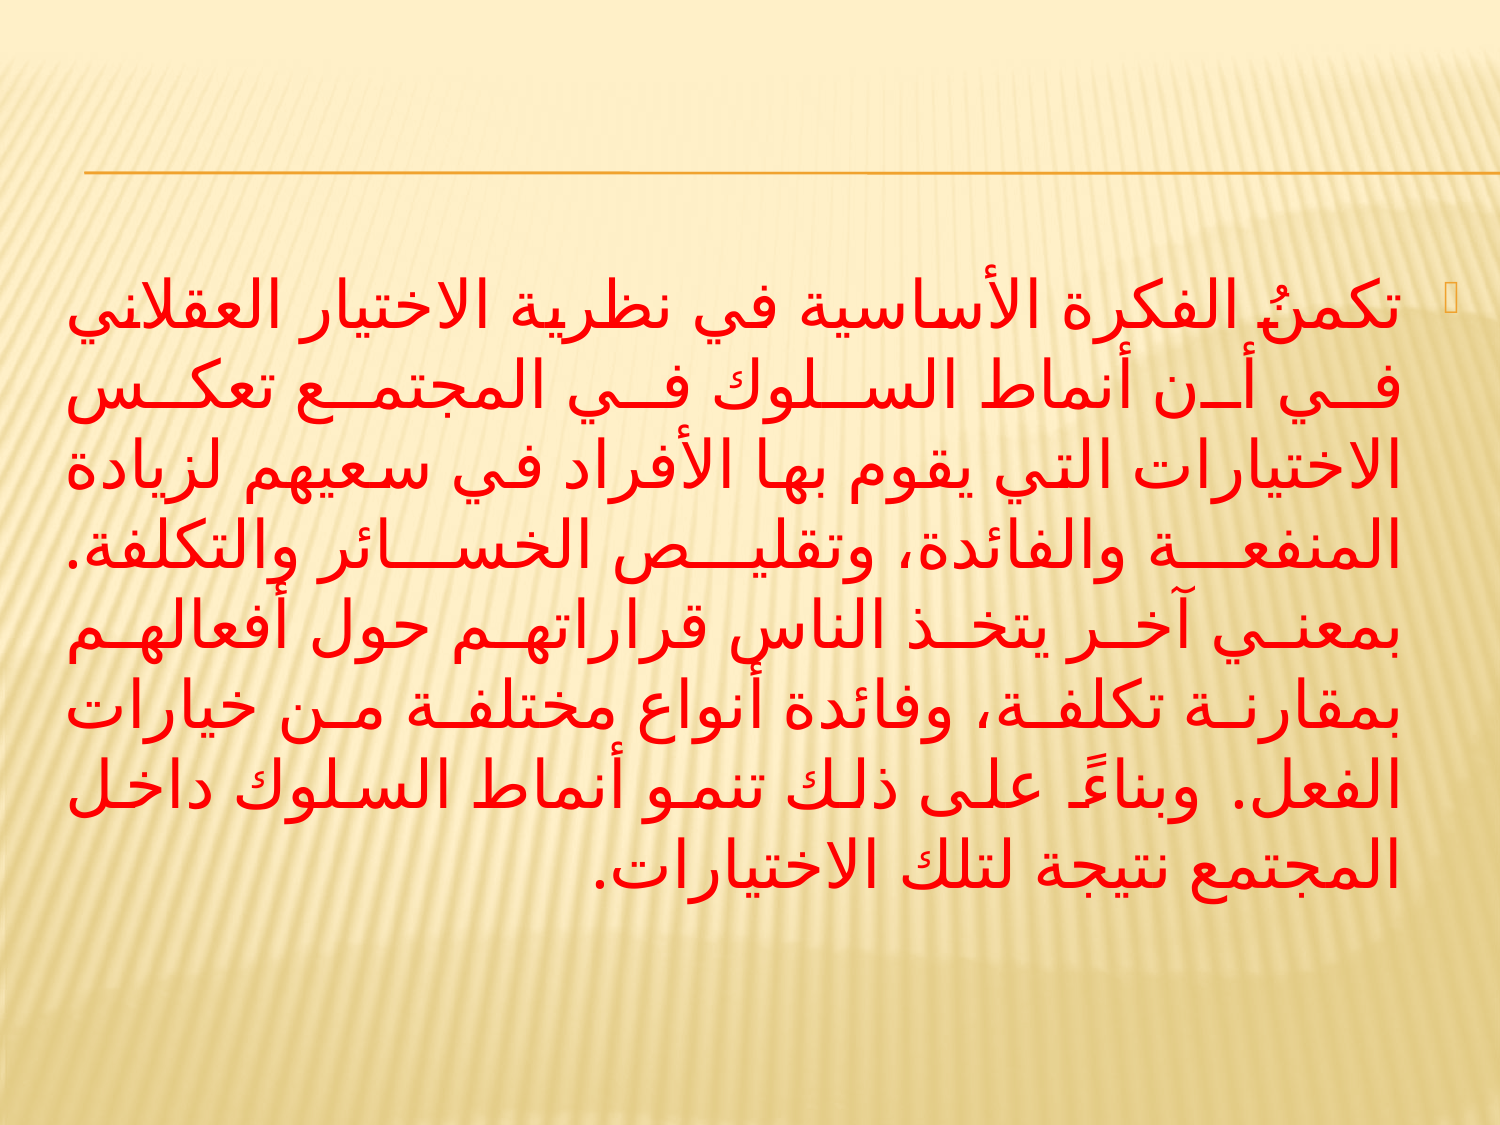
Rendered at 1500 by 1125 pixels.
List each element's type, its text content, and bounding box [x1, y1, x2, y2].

list تكمنُ الفكرة الأساسية في نظرية الاختيار العقلاني في أن أنماط السلوك في المجتمع تعكس الاختيارات التي يقوم بها الأفراد في سعيهم لزيادة المنفعة والفائدة، وتقليص الخسائر والتكلفة. بمعني آخر يتخذ الناس قراراتهم حول أفعالهم بمقارنة تكلفة، وفائدة أنواع مختلفة من خيارات الفعل. وبناءً على ذلك تنمو أنماط السلوك داخل المجتمع نتيجة لتلك الاختيارات. [50, 254, 1475, 998]
